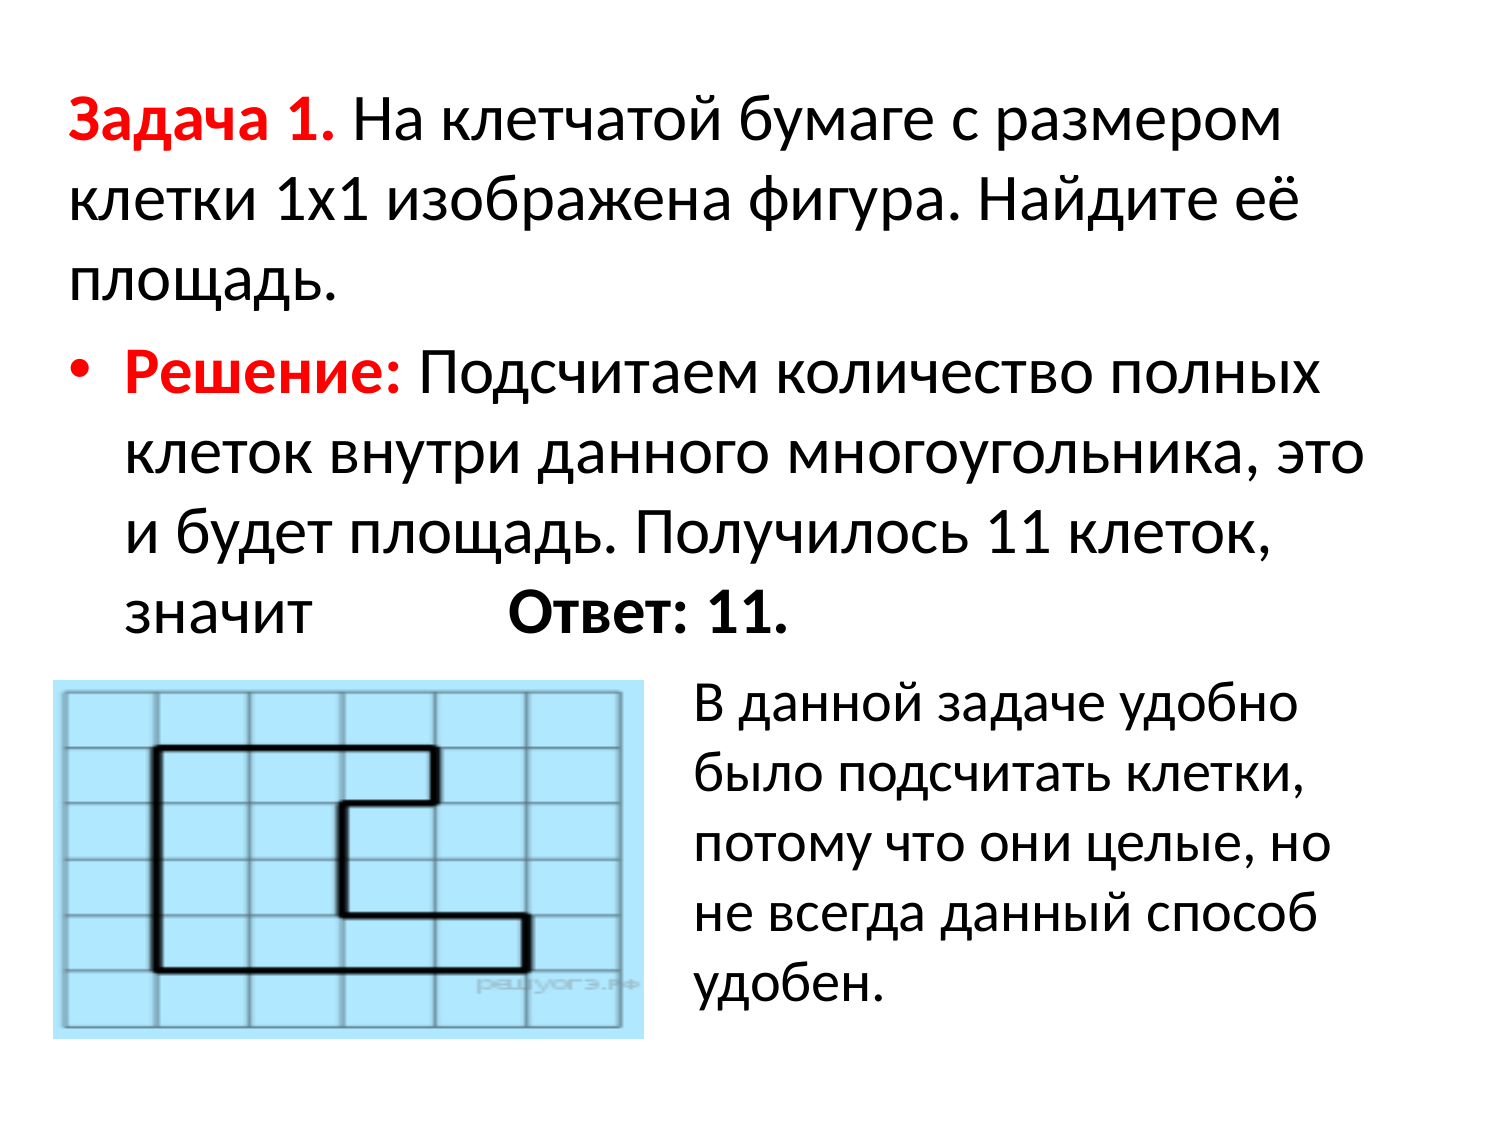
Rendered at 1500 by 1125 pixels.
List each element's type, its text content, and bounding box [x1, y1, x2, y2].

text_box В данной задаче удобно было подсчитать клетки, потому что они целые, но не всегда данный способ удобен. [679, 430, 1388, 1021]
picture [52, 680, 644, 1039]
